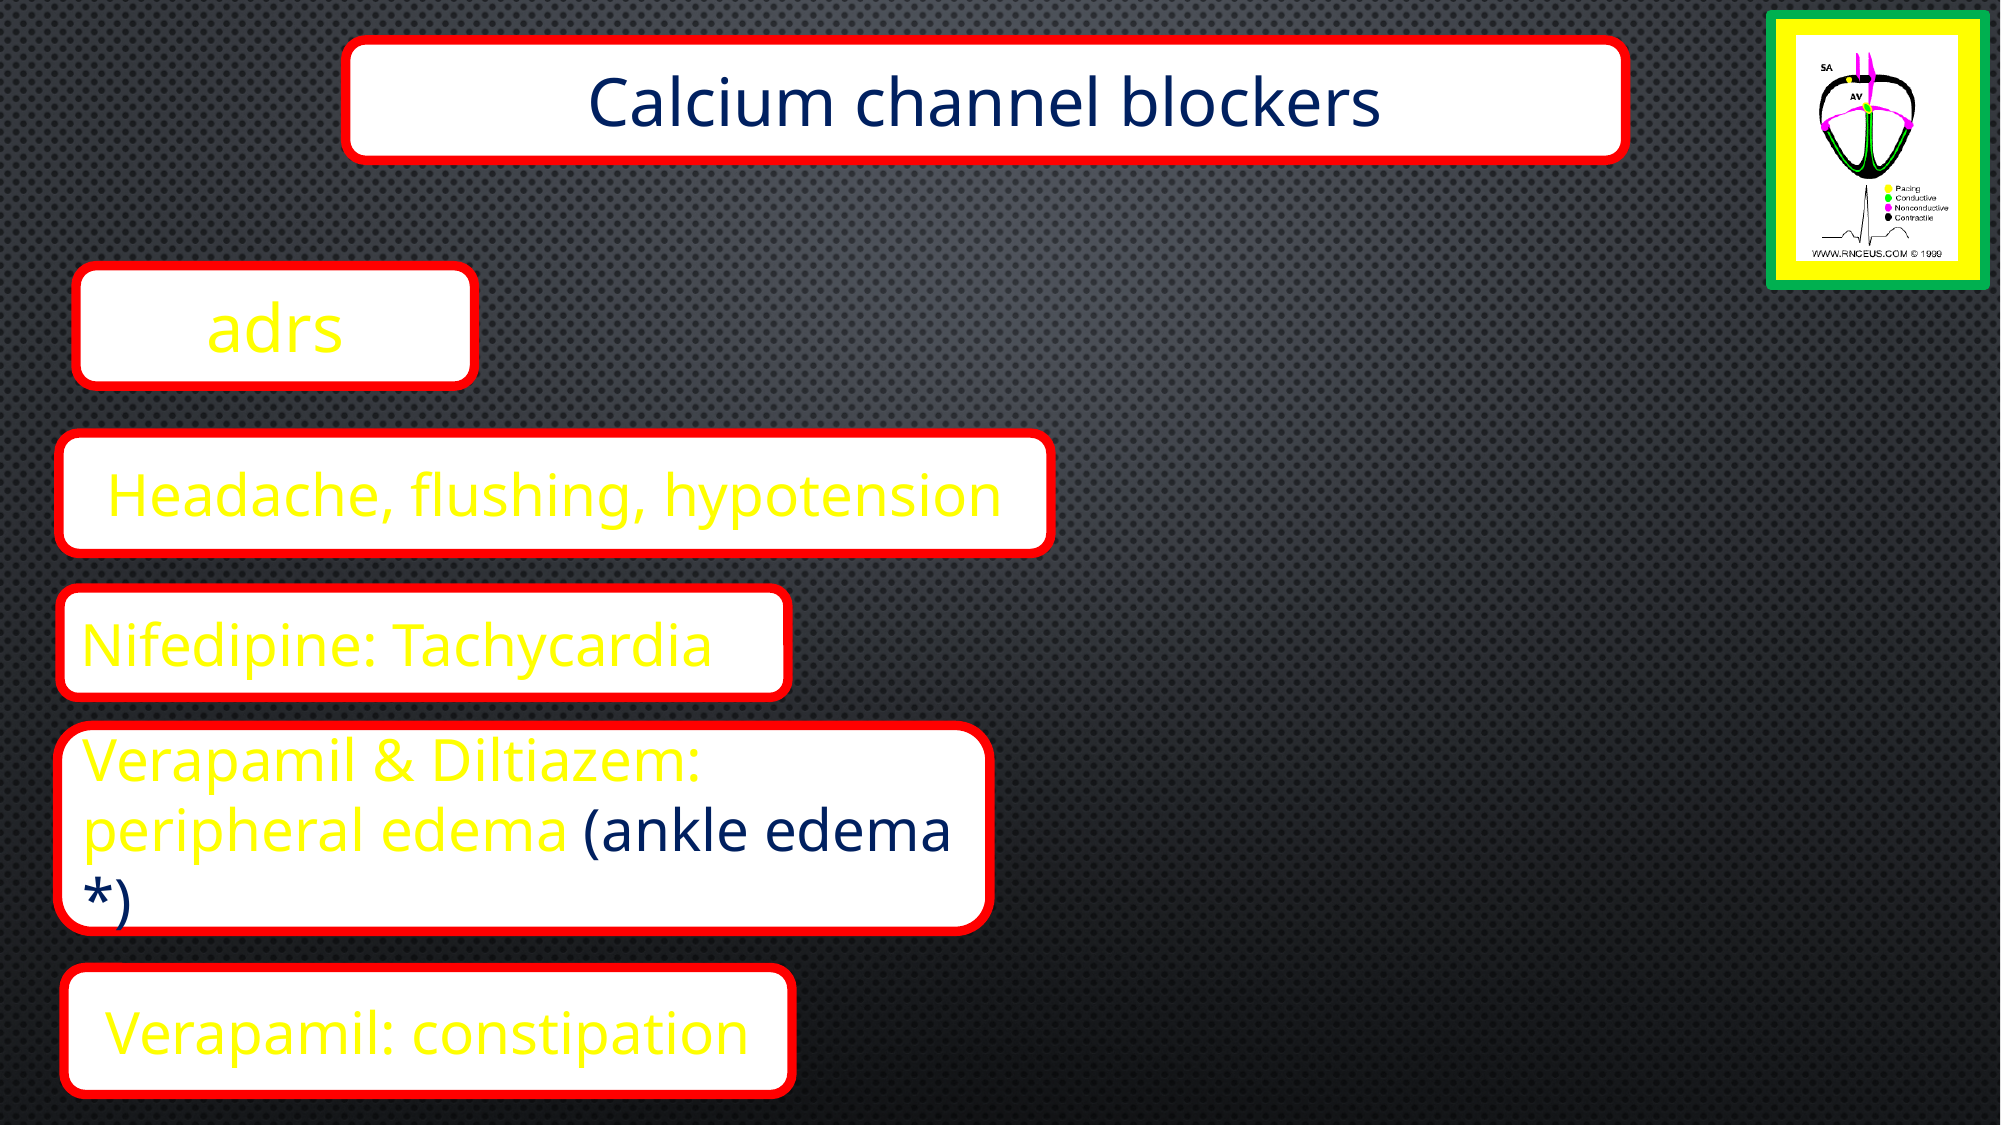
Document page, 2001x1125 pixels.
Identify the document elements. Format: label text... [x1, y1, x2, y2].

text_box [1770, 13, 1987, 287]
text_box Verapamil: constipation [62, 965, 794, 1097]
text_box adrs [74, 264, 477, 388]
text_box Headache, flushing, hypotension [57, 431, 1053, 556]
picture [1795, 35, 1959, 261]
text_box Verapamil & Diltiazem: peripheral edema (ankle edema *) [55, 723, 992, 933]
text_box Calcium channel blockers [344, 38, 1628, 162]
text_box Nifedipine: Tachycardia [58, 586, 790, 700]
